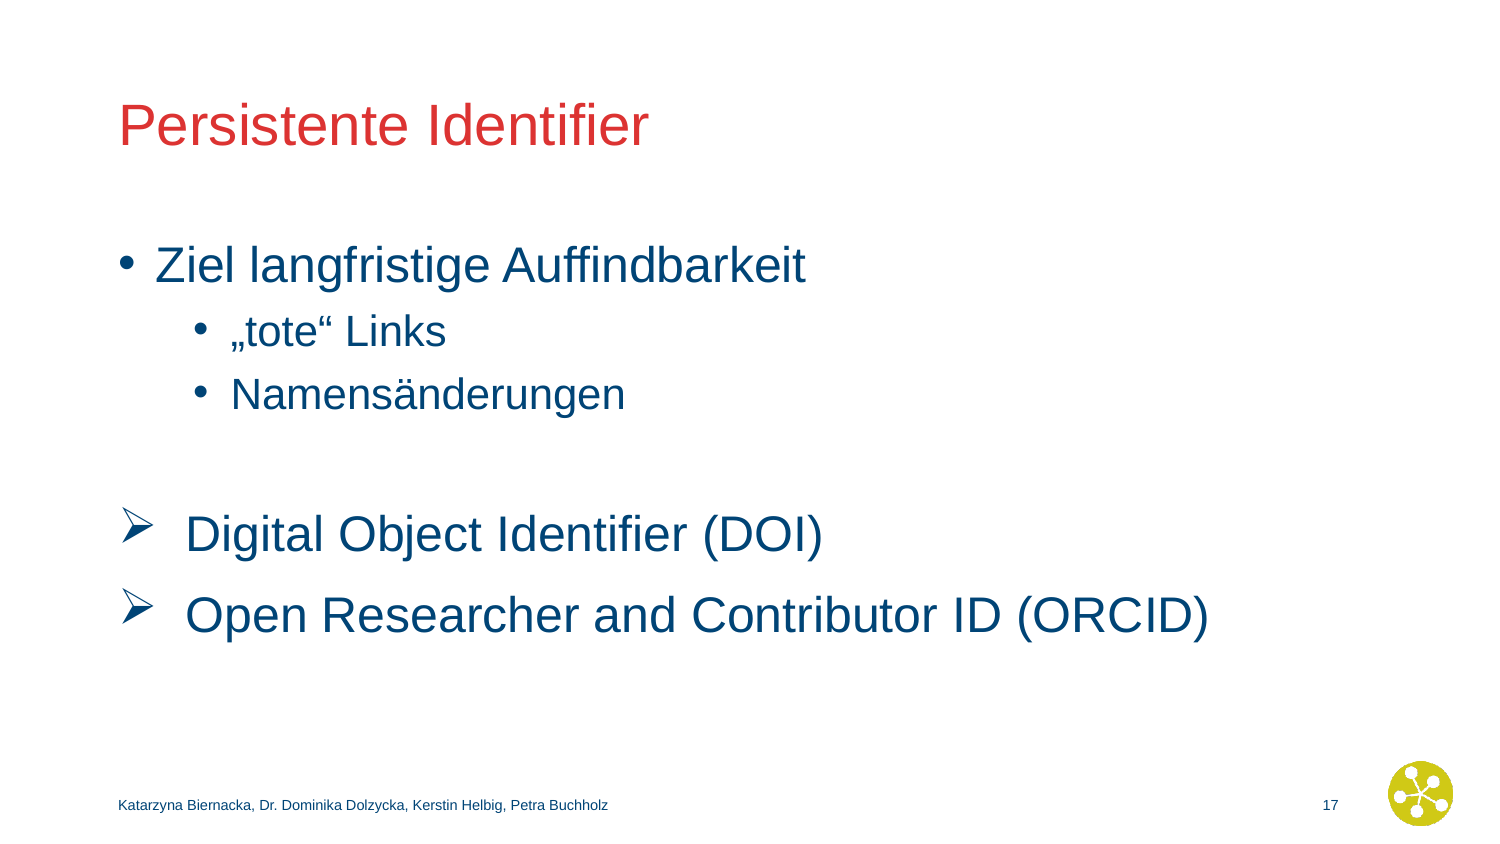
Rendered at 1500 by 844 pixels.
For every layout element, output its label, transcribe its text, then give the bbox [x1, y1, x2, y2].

title Persistente Identifier [103, 44, 1397, 208]
list Ziel langfristige Auffindbarkeit „tote“ Links Namensänderungen Digital Object Identifier (DOI) Open Researcher and Contributor ID (ORCID) [103, 224, 1397, 760]
picture [1388, 761, 1453, 826]
slide_number 16 [1016, 782, 1354, 827]
footer Katarzyna Biernacka, Dr. Dominika Dolzycka, Kerstin Helbig, Petra Buchholz [103, 782, 742, 827]
